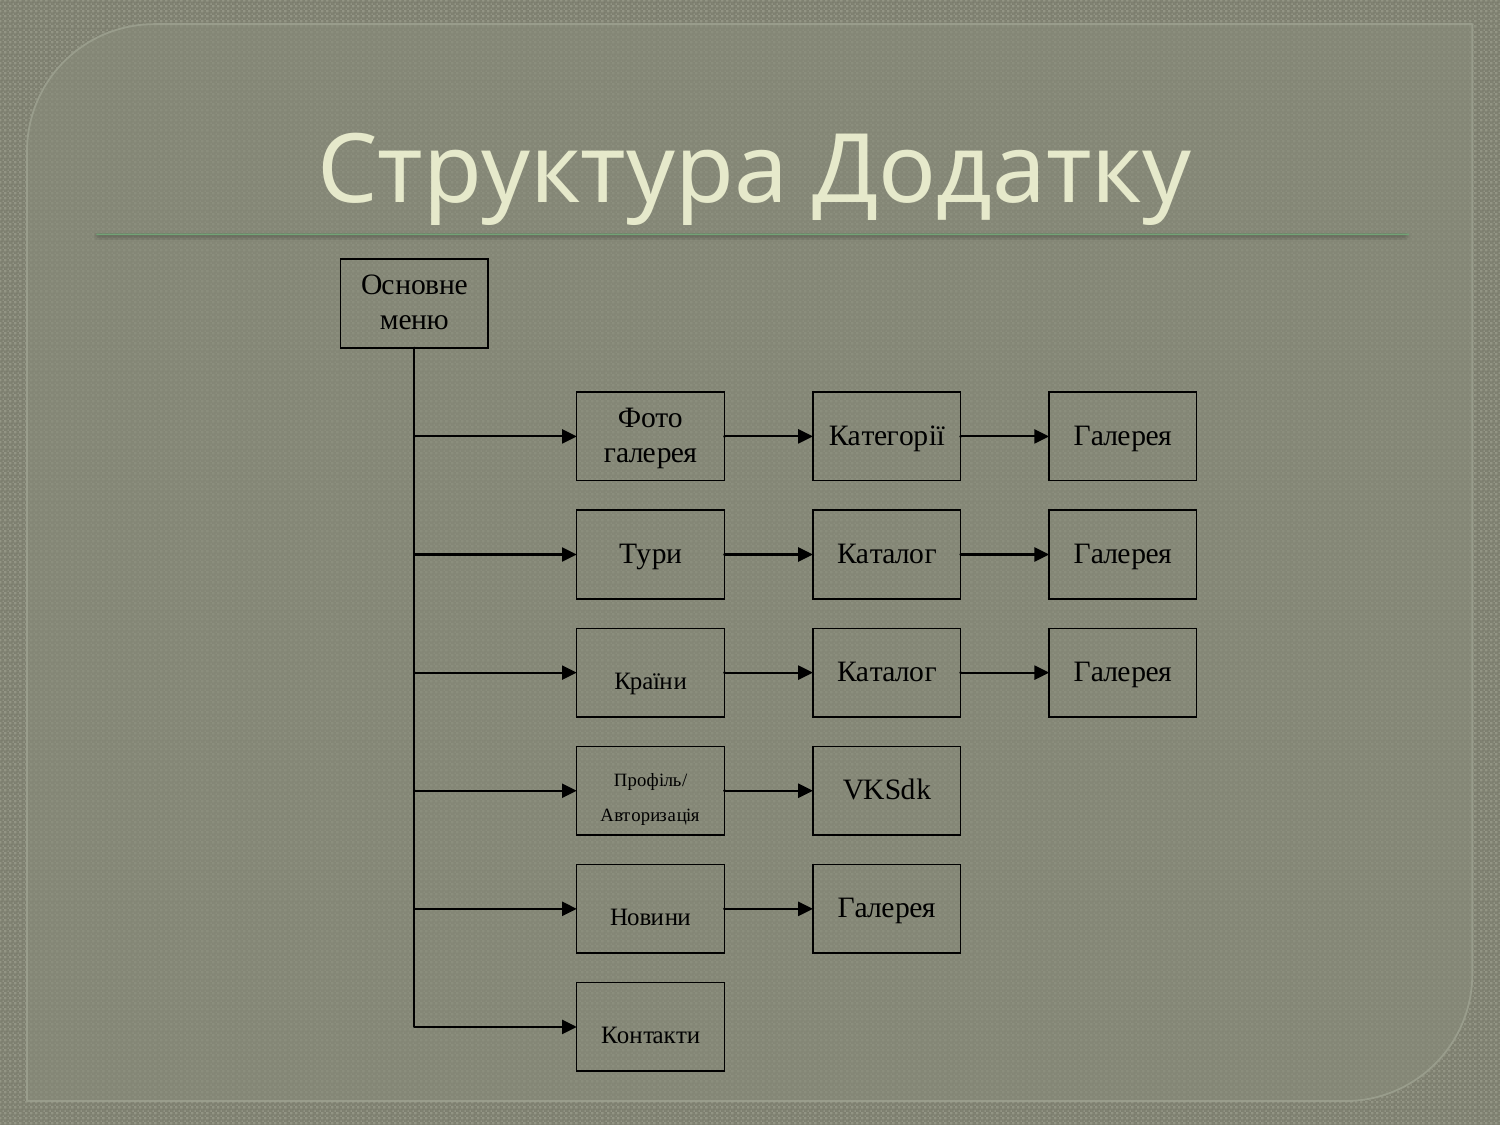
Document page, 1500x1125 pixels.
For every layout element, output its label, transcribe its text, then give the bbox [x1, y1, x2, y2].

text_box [336, 255, 1200, 1073]
title Структура Додатку [75, 41, 1425, 230]
